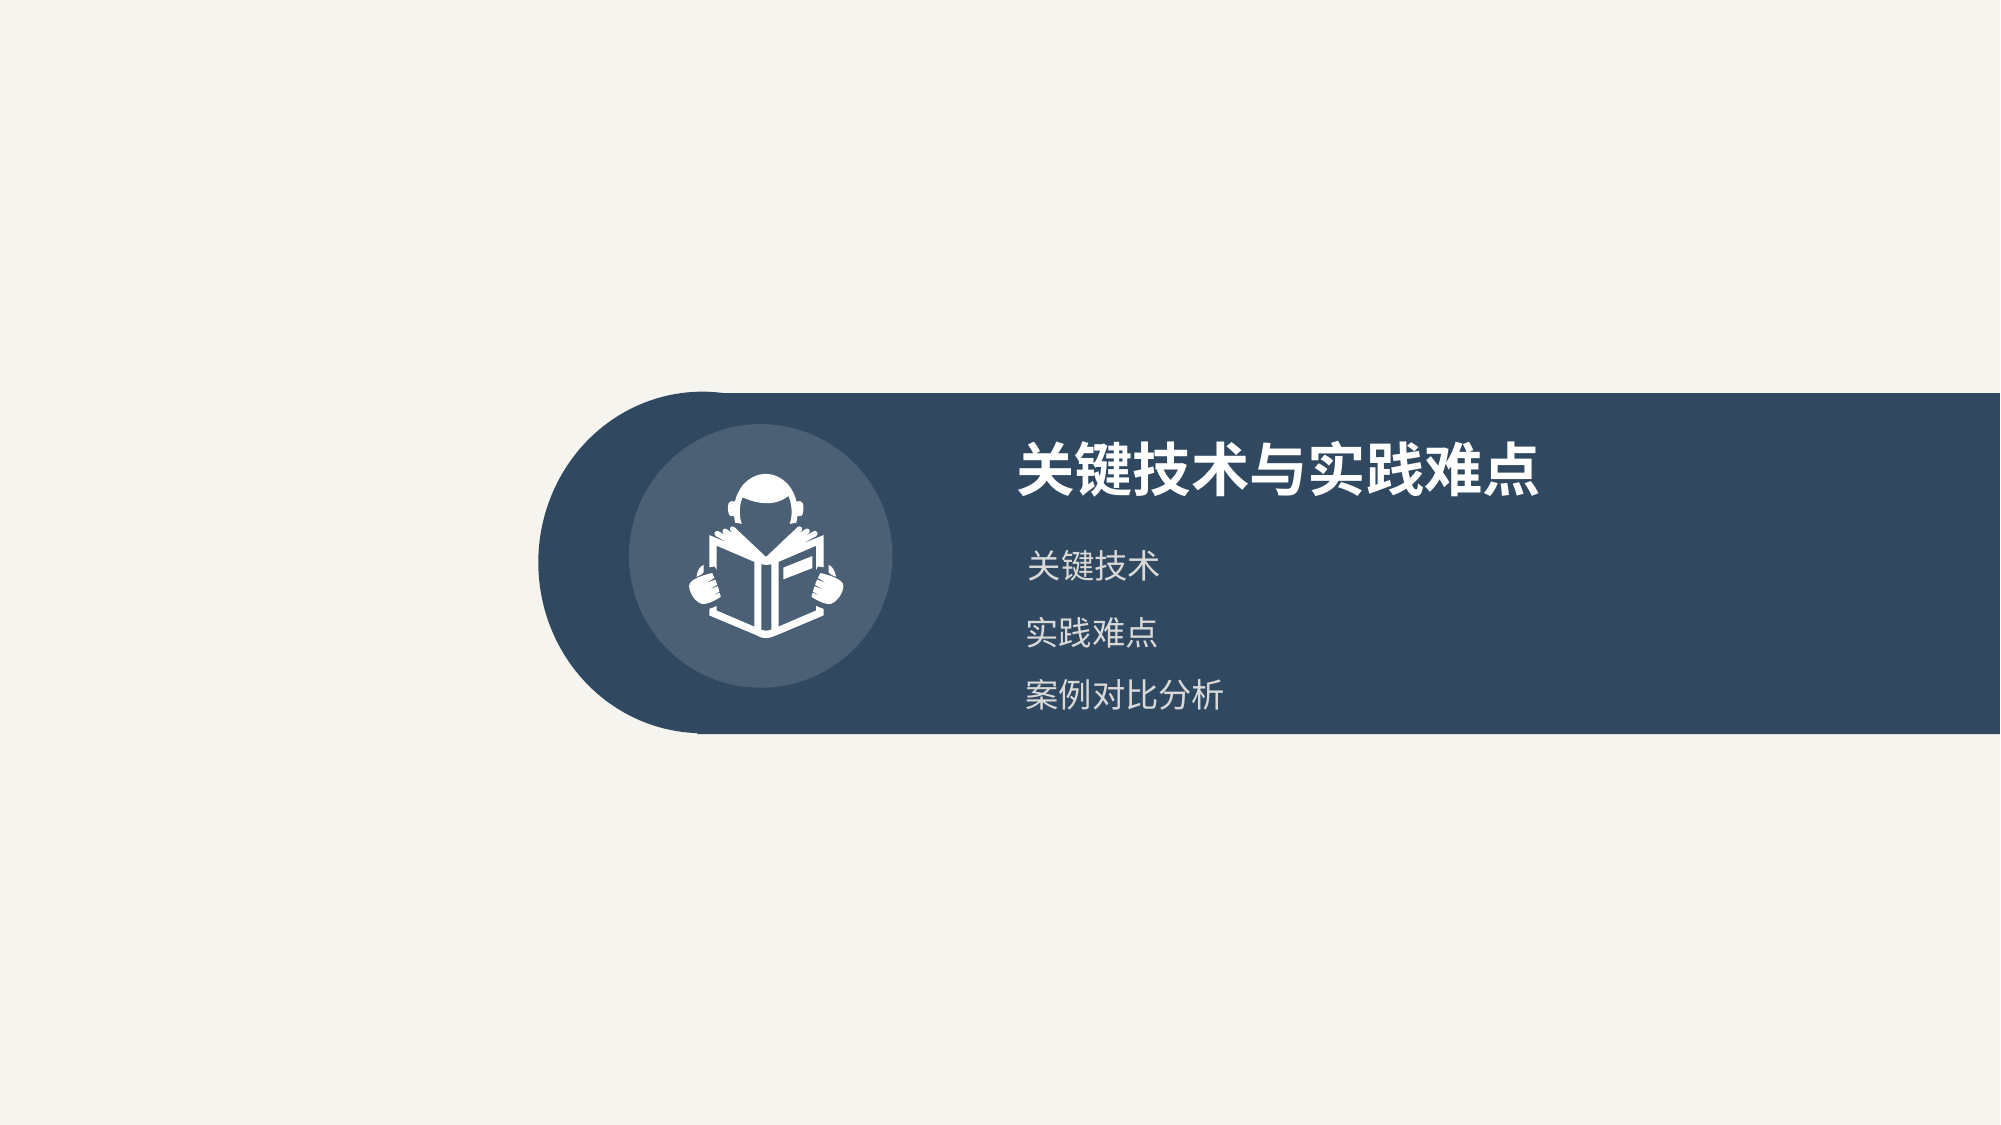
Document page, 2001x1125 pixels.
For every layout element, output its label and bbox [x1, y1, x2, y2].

text_box [538, 391, 2000, 735]
text_box [628, 424, 893, 688]
